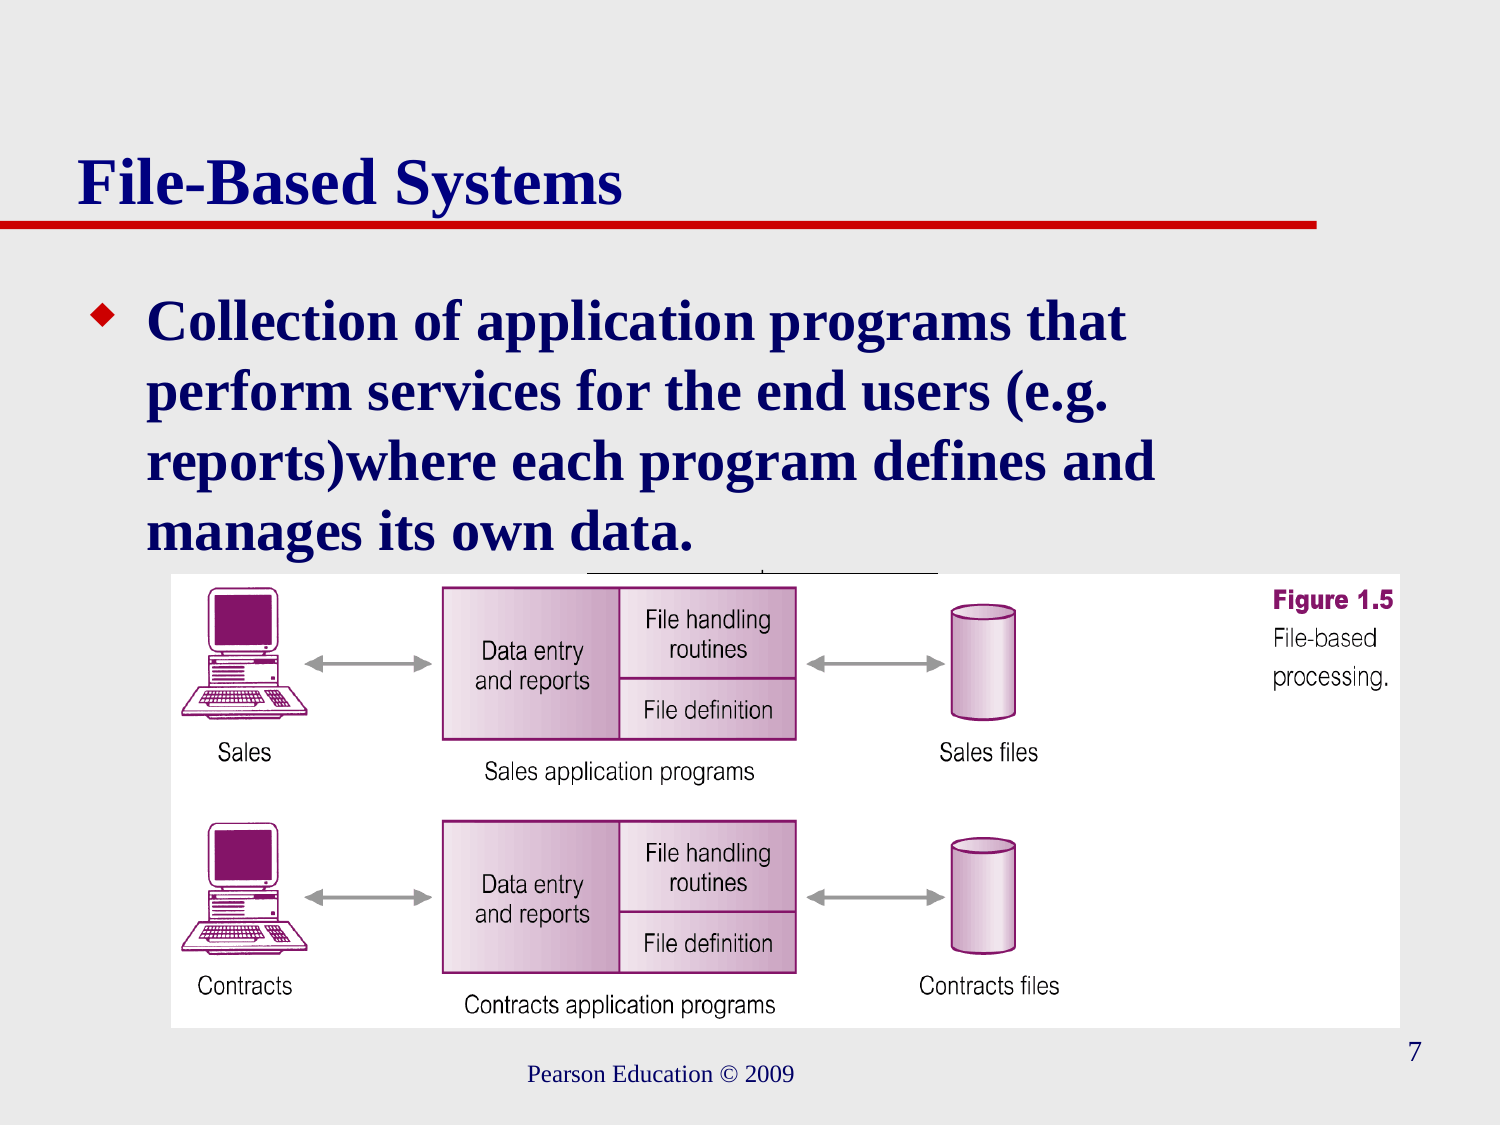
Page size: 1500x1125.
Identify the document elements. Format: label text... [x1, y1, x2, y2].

title File-Based Systems [62, 43, 1338, 226]
slide_number 7 [1124, 1012, 1438, 1088]
list Collection of application programs that perform services for the end users (e.g. reports)where each program defines and manages its own data. [74, 274, 1363, 951]
text_box Pearson Education © 2009 [512, 1050, 1038, 1095]
picture [170, 573, 1400, 1028]
